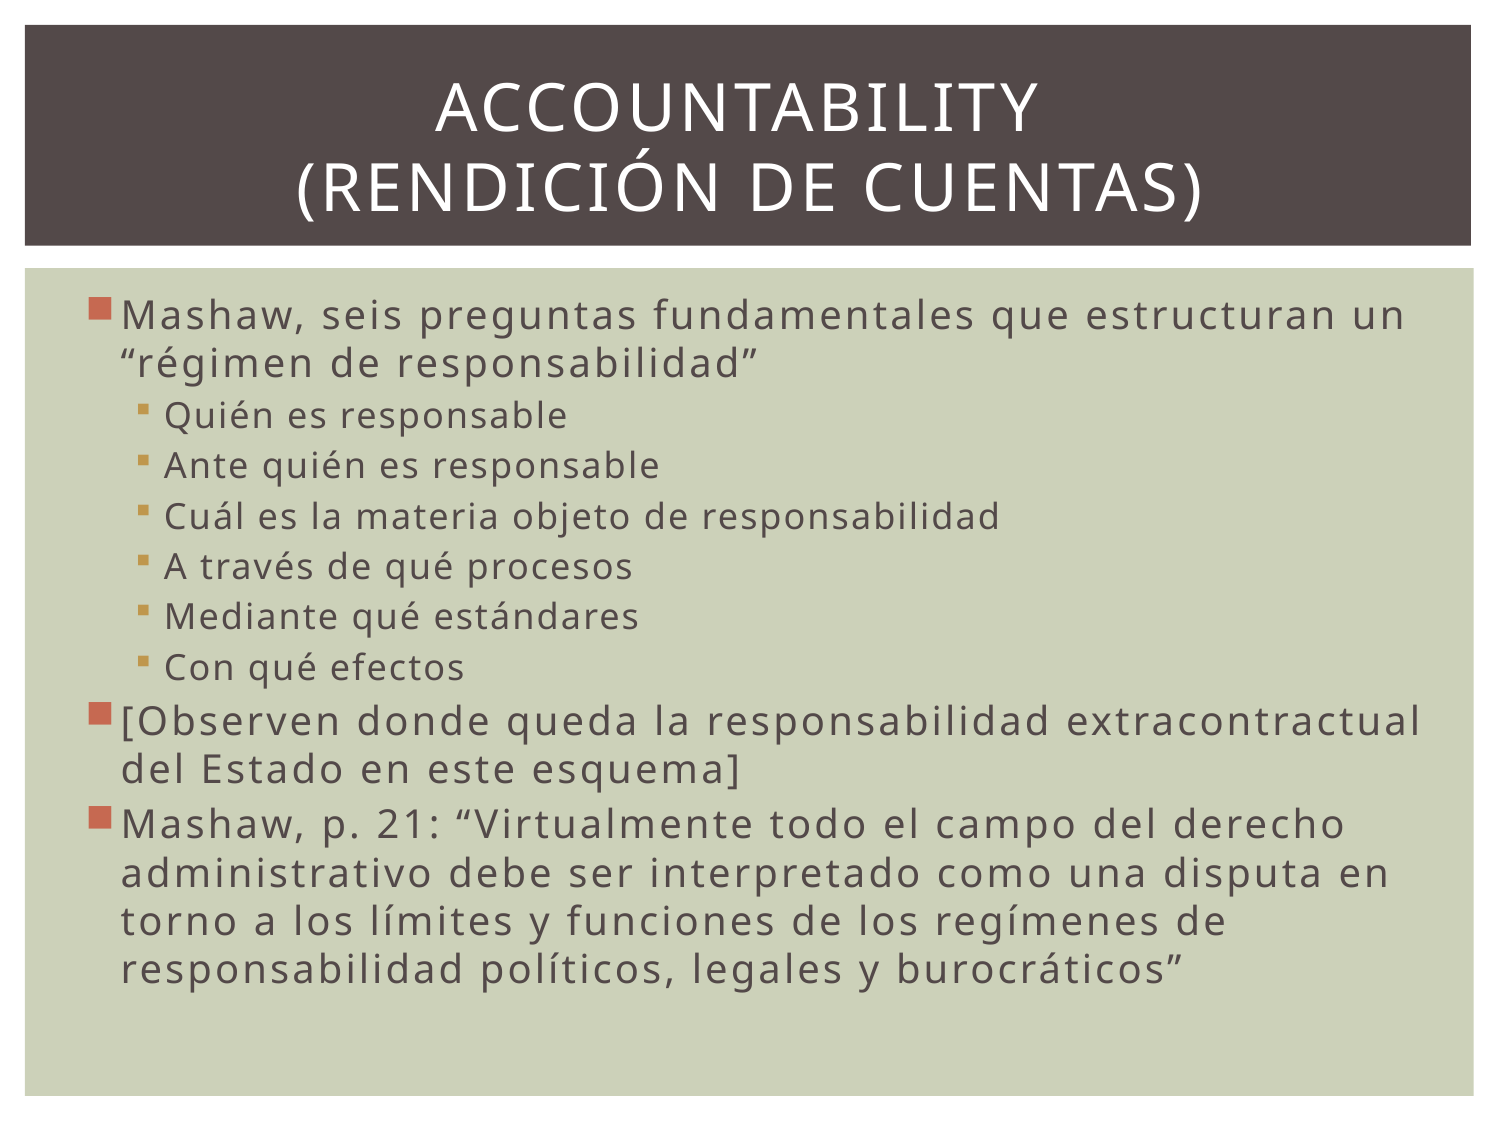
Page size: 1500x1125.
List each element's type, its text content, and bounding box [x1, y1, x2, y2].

list Mashaw, seis preguntas fundamentales que estructuran un “régimen de responsabilidad” Quién es responsable Ante quién es responsable Cuál es la materia objeto de responsabilidad A través de qué procesos Mediante qué estándares Con qué efectos [Observen donde queda la responsabilidad extracontractual del Estado en este esquema] Mashaw, p. 21: “Virtualmente todo el campo del derecho administrativo debe ser interpretado como una disputa en torno a los límites y funciones de los regímenes de responsabilidad políticos, legales y burocráticos” [62, 281, 1442, 1005]
title Accountability (rendición de cuentas) [62, 58, 1438, 232]
